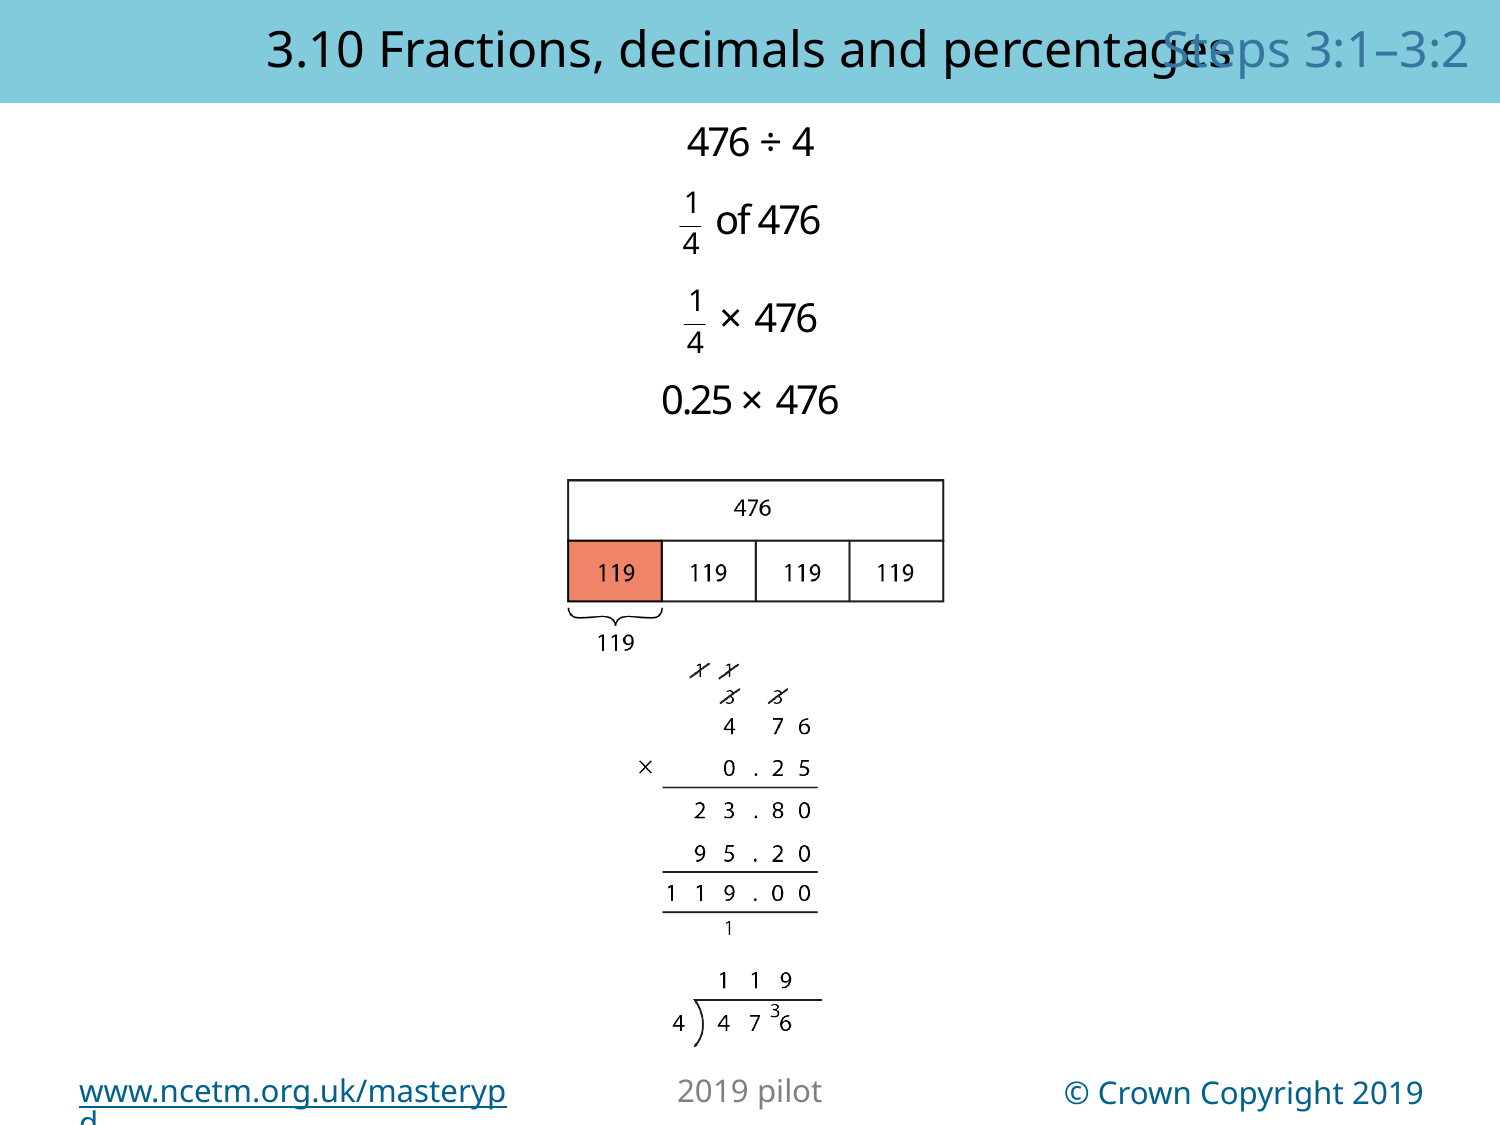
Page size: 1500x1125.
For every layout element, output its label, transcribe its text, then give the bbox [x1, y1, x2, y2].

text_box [684, 124, 816, 162]
picture [470, 479, 1030, 955]
picture [470, 967, 1030, 1066]
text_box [680, 284, 820, 358]
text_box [659, 383, 841, 420]
list Steps 3:1–3:2 [0, 0, 1500, 104]
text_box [676, 185, 824, 260]
